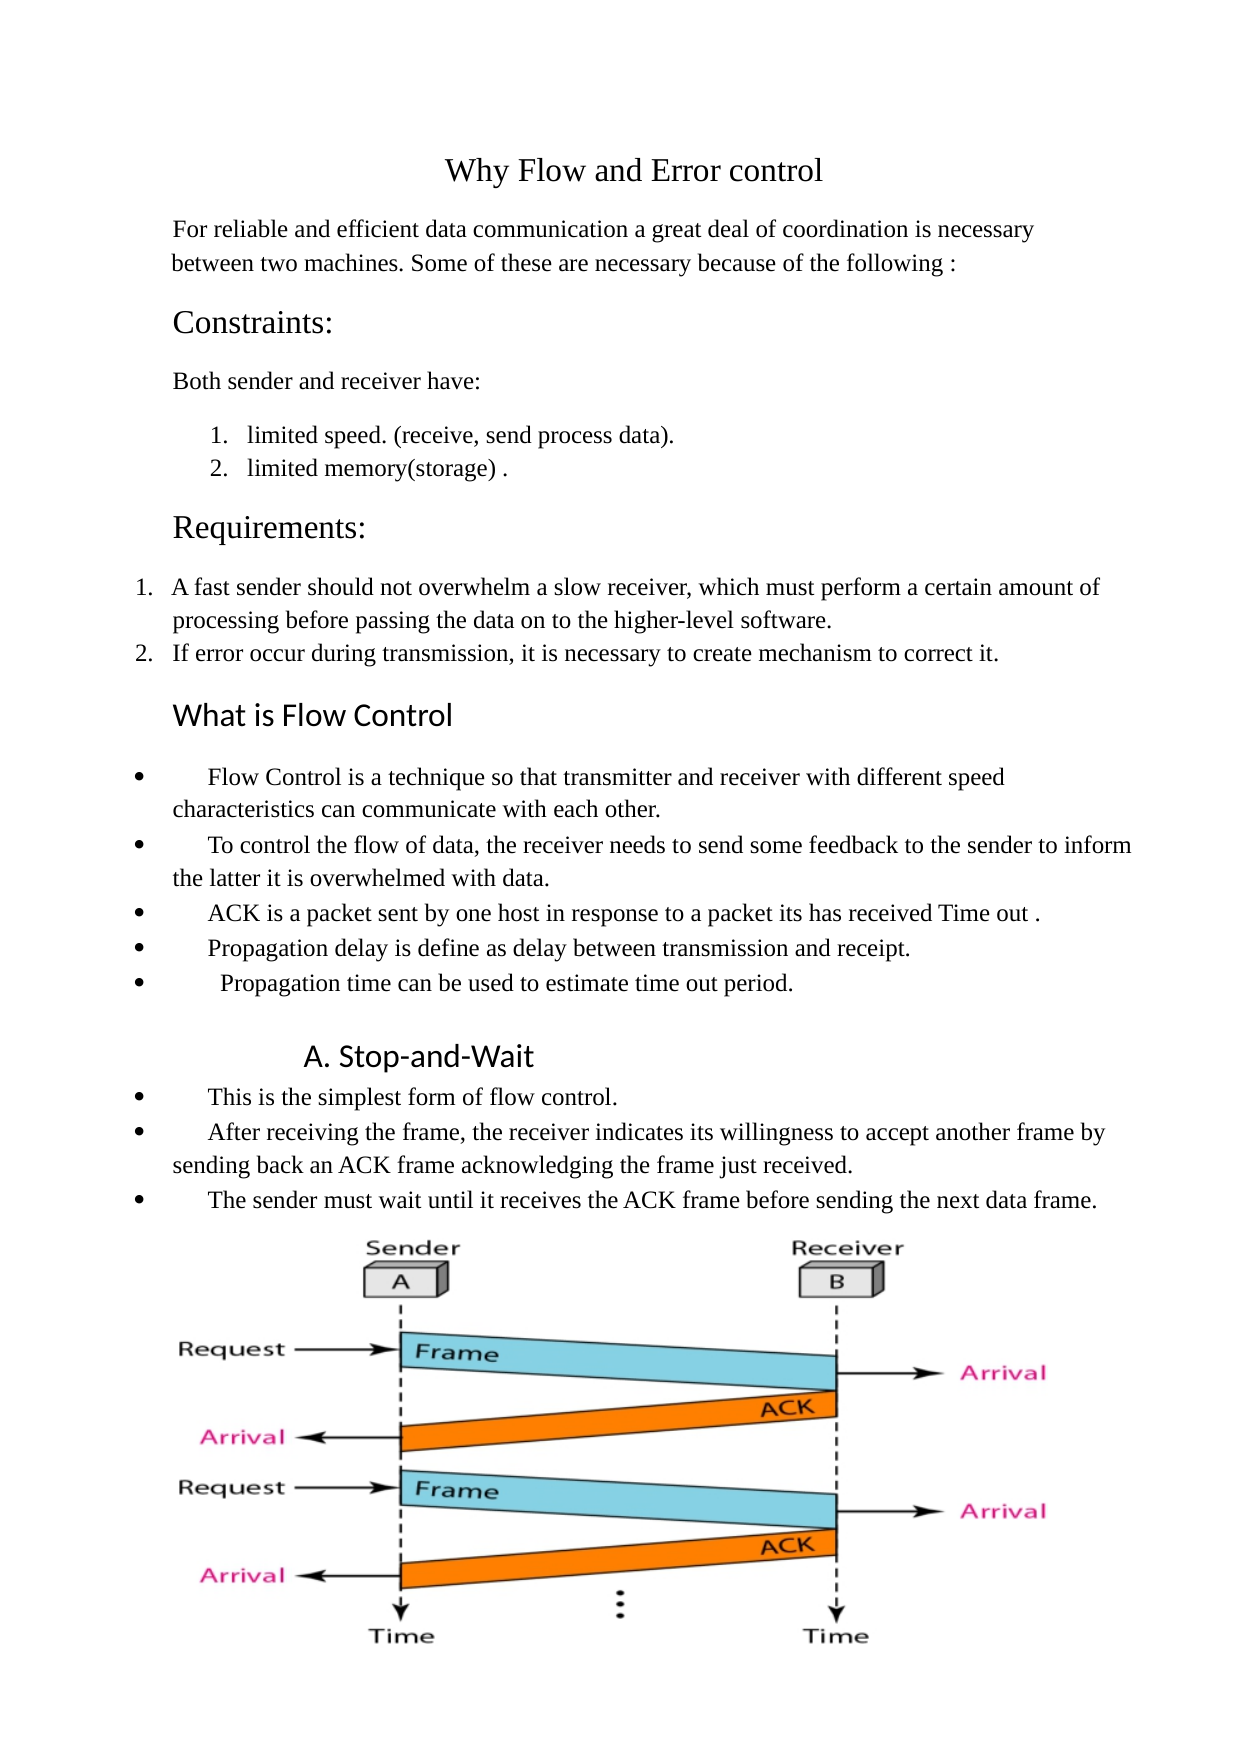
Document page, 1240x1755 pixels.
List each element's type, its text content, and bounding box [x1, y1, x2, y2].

text_box Why Flow and Error control For reliable and efficient data communication a great deal of coordination is necessary between two machines. Some of these are necessary because of the following : Constraints: Both sender and receiver have: 1. limited speed. (receive, send process data). 2. limited memory(storage) . Requirements: 1. A fast sender should not overwhelm a slow receiver, which must perform a certain amount of processing before passing the data on to the higher-level software. 2. If error occur during transmission, it is necessary to create mechanism to correct it. What is Flow Control  Flow Control is a technique so that transmitter and receiver with different speed characteristics can communicate with each other.  To control the flow of data, the receiver needs to send some feedback to the sender to inform the latter it is overwhelmed with data.  ACK is a packet sent by one host in response to a packet its has received Time out .  Propagation delay is define as delay between transmission and receipt.  Propagation time can be used to estimate time out period. A. Stop-and-Wait  This is the simplest form of flow control.  After receiving the frame, the receiver indicates its willingness to accept another frame by sending back an ACK frame acknowledging the frame just received.  The sender must wait until it receives the ACK frame before sending the next data frame. [135, 148, 1133, 1214]
picture [177, 1238, 1048, 1649]
